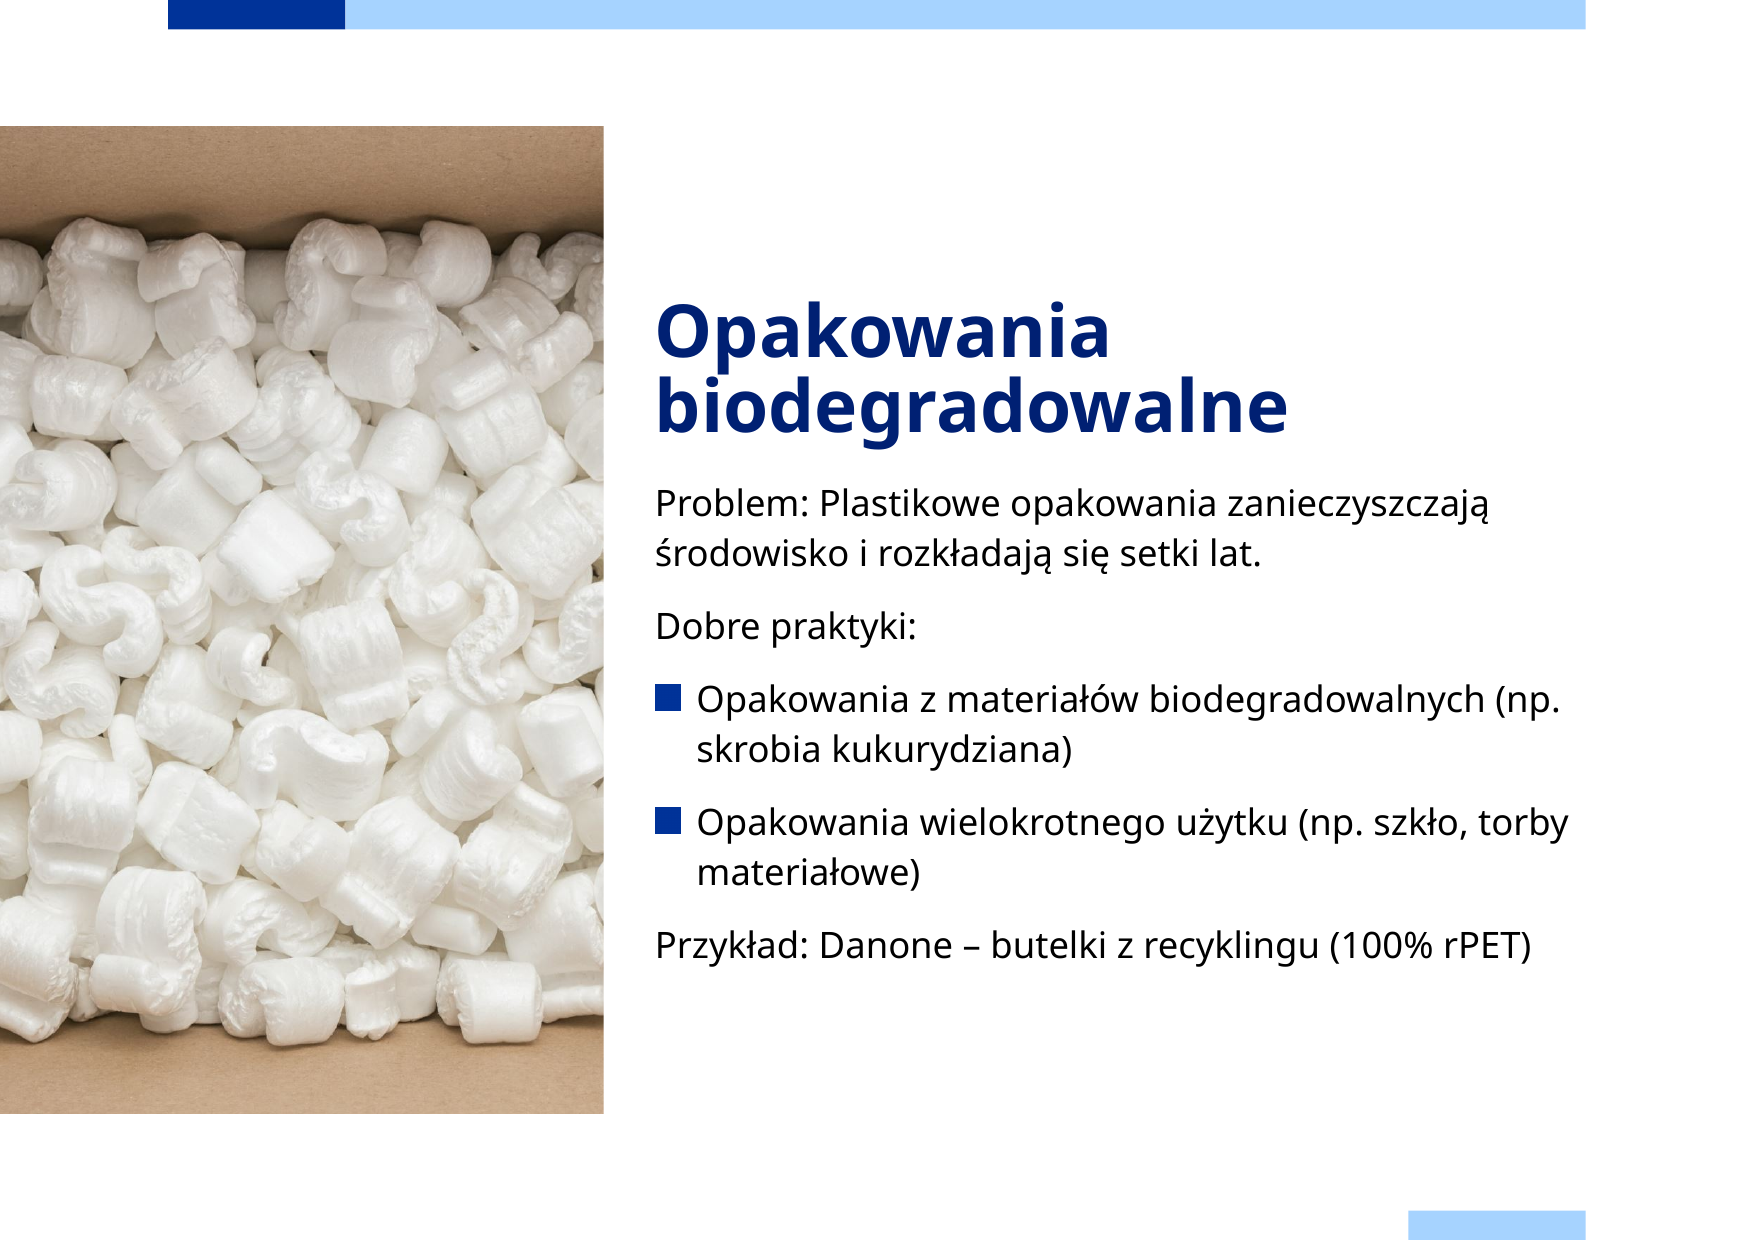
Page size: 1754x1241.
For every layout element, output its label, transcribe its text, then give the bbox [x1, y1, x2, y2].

picture [655, 684, 681, 711]
title Opakowania biodegradowalne [655, 205, 1634, 447]
list Problem: Plastikowe opakowania zanieczyszczają środowisko i rozkładają się setki lat. Dobre praktyki: Opakowania z materiałów biodegradowalnych (np. skrobia kukurydziana) Opakowania wielokrotnego użytku (np. szkło, torby materiałowe) Przykład: Danone – butelki z recyklingu (100% rPET) [655, 473, 1634, 1105]
picture [655, 807, 681, 834]
picture [0, 126, 604, 1114]
